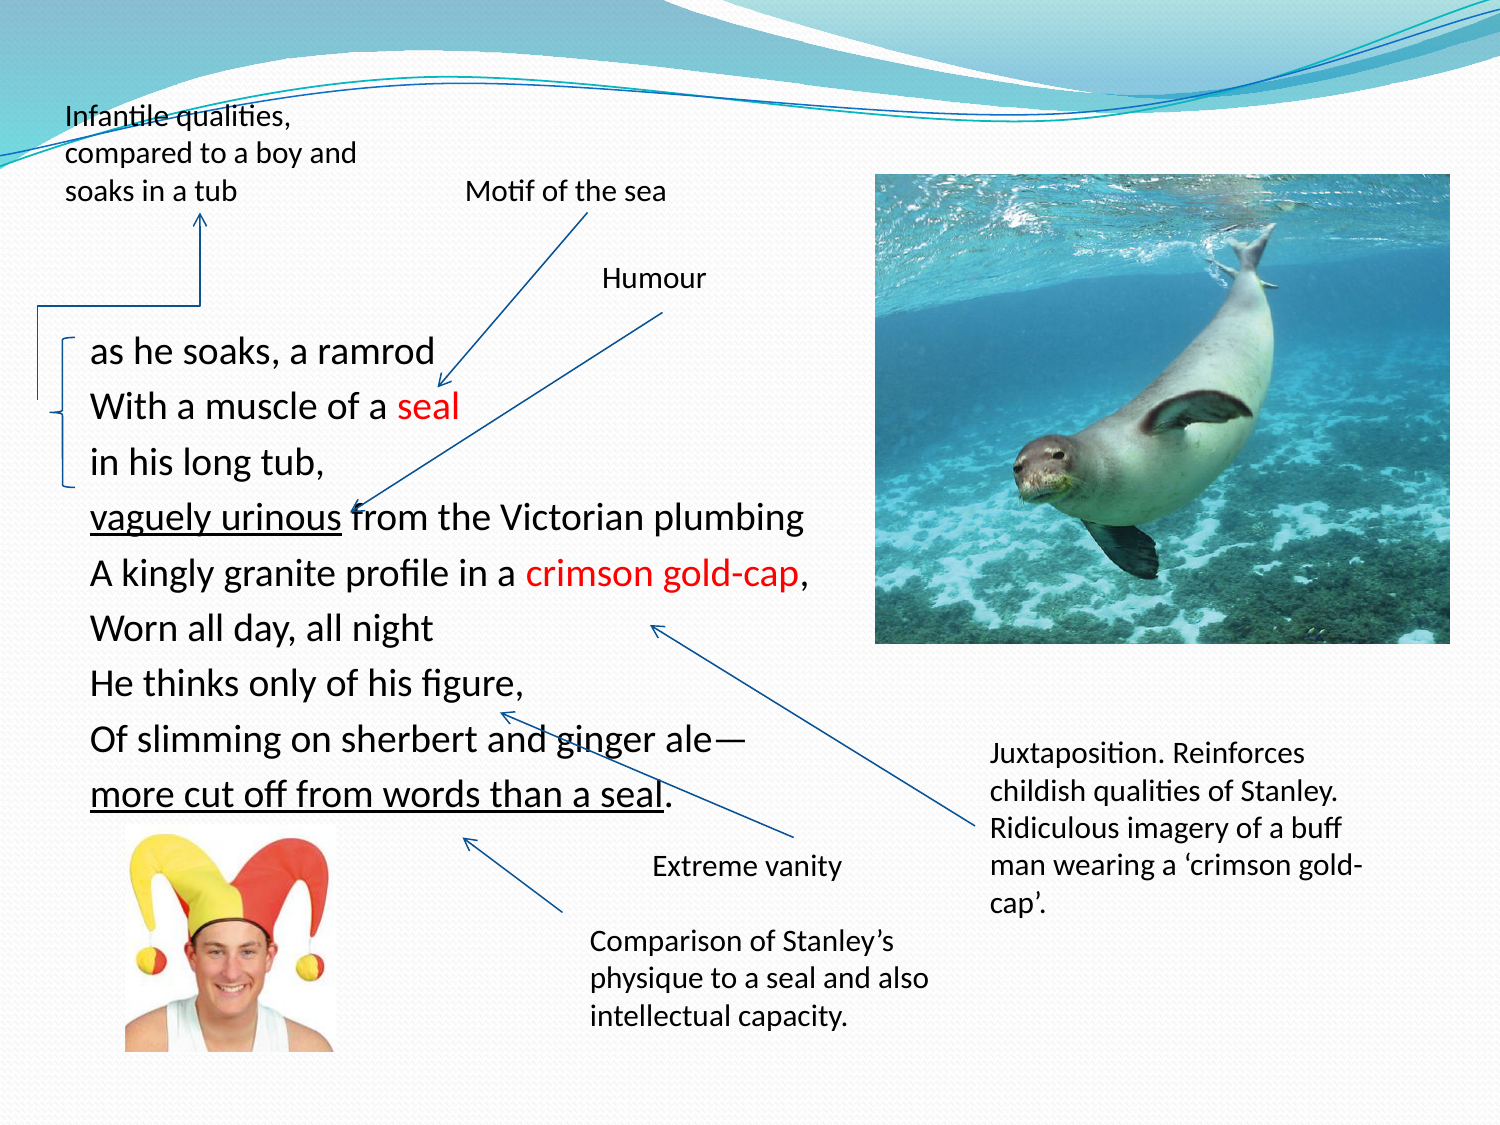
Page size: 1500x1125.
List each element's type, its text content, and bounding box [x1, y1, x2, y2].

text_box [349, 312, 663, 513]
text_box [584, 627, 710, 922]
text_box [24, 224, 213, 388]
picture [874, 174, 1450, 644]
text_box Motif of the sea [450, 162, 925, 215]
list as he soaks, a ramrod With a muscle of a seal in his long tub, vaguely urinous from the Victorian plumbing A kingly granite profile in a crimson gold-cap, Worn all day, all night He thinks only of his figure, Of slimming on sherbert and ginger ale— more cut off from words than a seal. [75, 317, 867, 825]
text_box [49, 400, 76, 489]
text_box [462, 837, 563, 913]
picture [124, 824, 336, 1052]
text_box Juxtaposition. Reinforces childish qualities of Stanley. Ridiculous imagery of a buff man wearing a ‘crimson gold-cap’. [974, 724, 1413, 927]
text_box Extreme vanity [716, 839, 950, 890]
text_box Comparison of Stanley’s physique to a seal and also intellectual capacity. [574, 912, 1013, 1040]
text_box Humour [608, 249, 738, 303]
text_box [424, 224, 601, 311]
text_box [649, 624, 976, 828]
text_box Infantile qualities, compared to a boy and soaks in a tub [49, 87, 425, 215]
